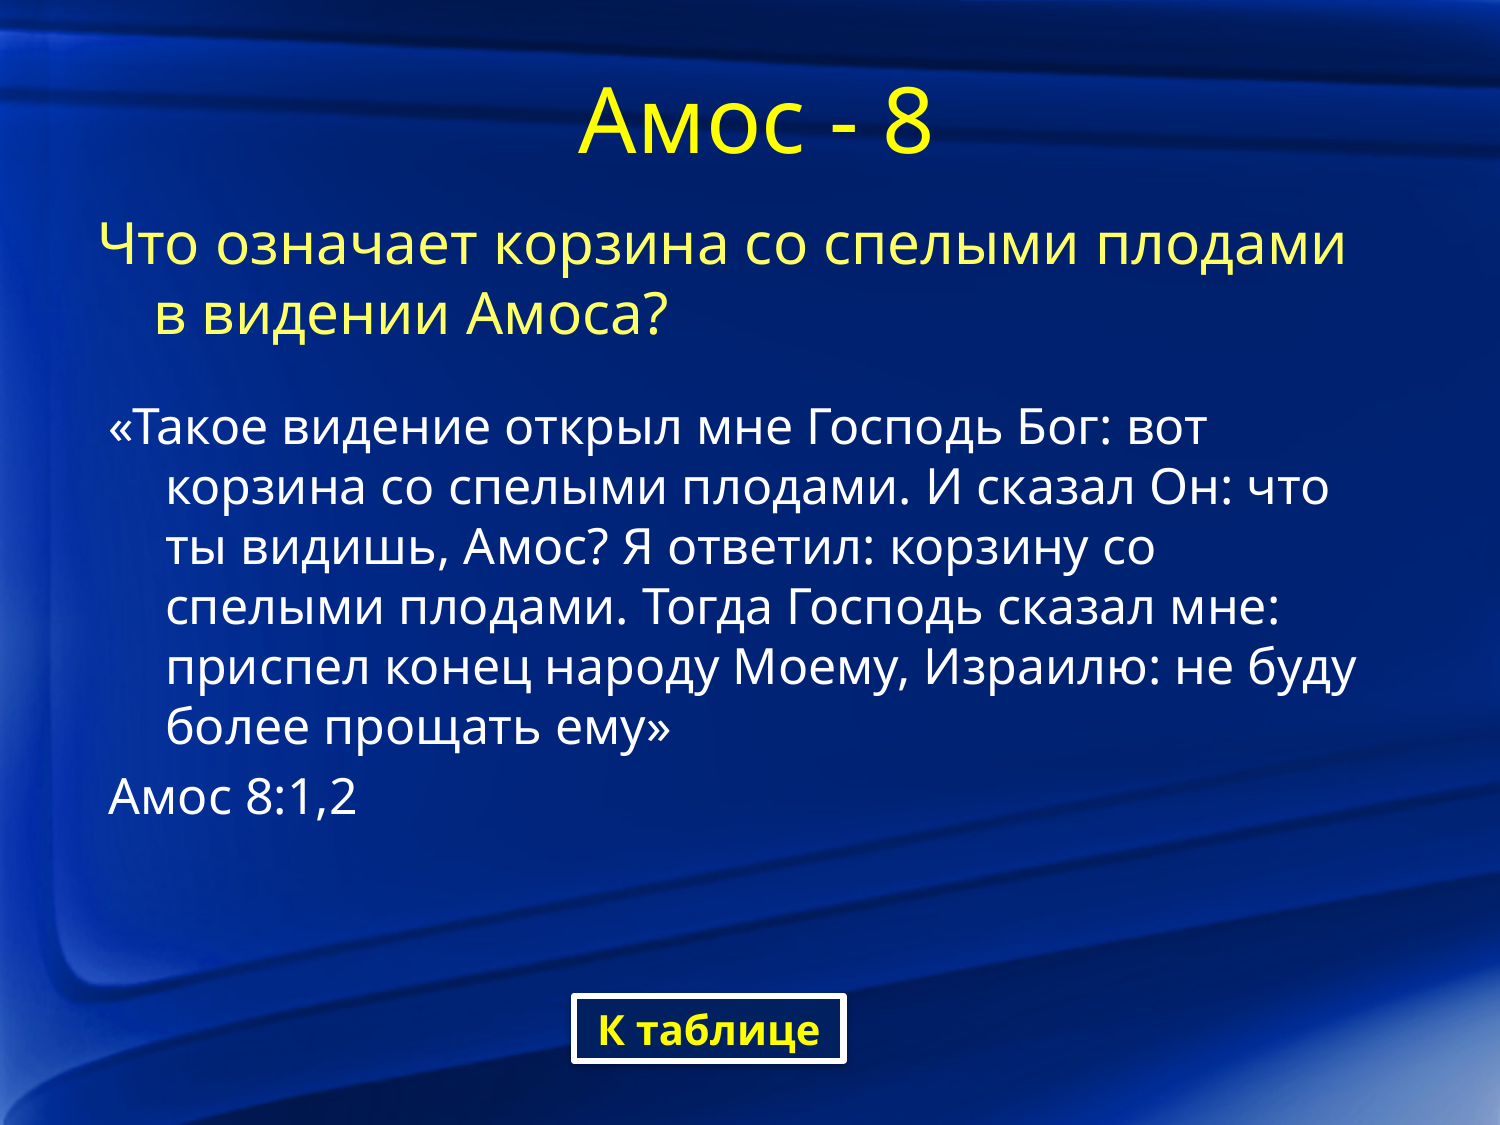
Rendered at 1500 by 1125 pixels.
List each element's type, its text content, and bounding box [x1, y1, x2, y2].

picture [0, 0, 1500, 1125]
text_box К таблице [571, 993, 847, 1064]
list Что означает корзина со спелыми плодами в видении Амоса? [82, 199, 1390, 387]
title Амос - 8 [82, 23, 1432, 211]
list «Такое видение открыл мне Господь Бог: вот корзина со спелыми плодами. И сказал Он: что ты видишь, Амос? Я ответил: корзину со спелыми плодами. Тогда Господь сказал мне: приспел конец народу Моему, Израилю: не буду более прощать ему» Амос 8:1,2 [93, 386, 1383, 868]
